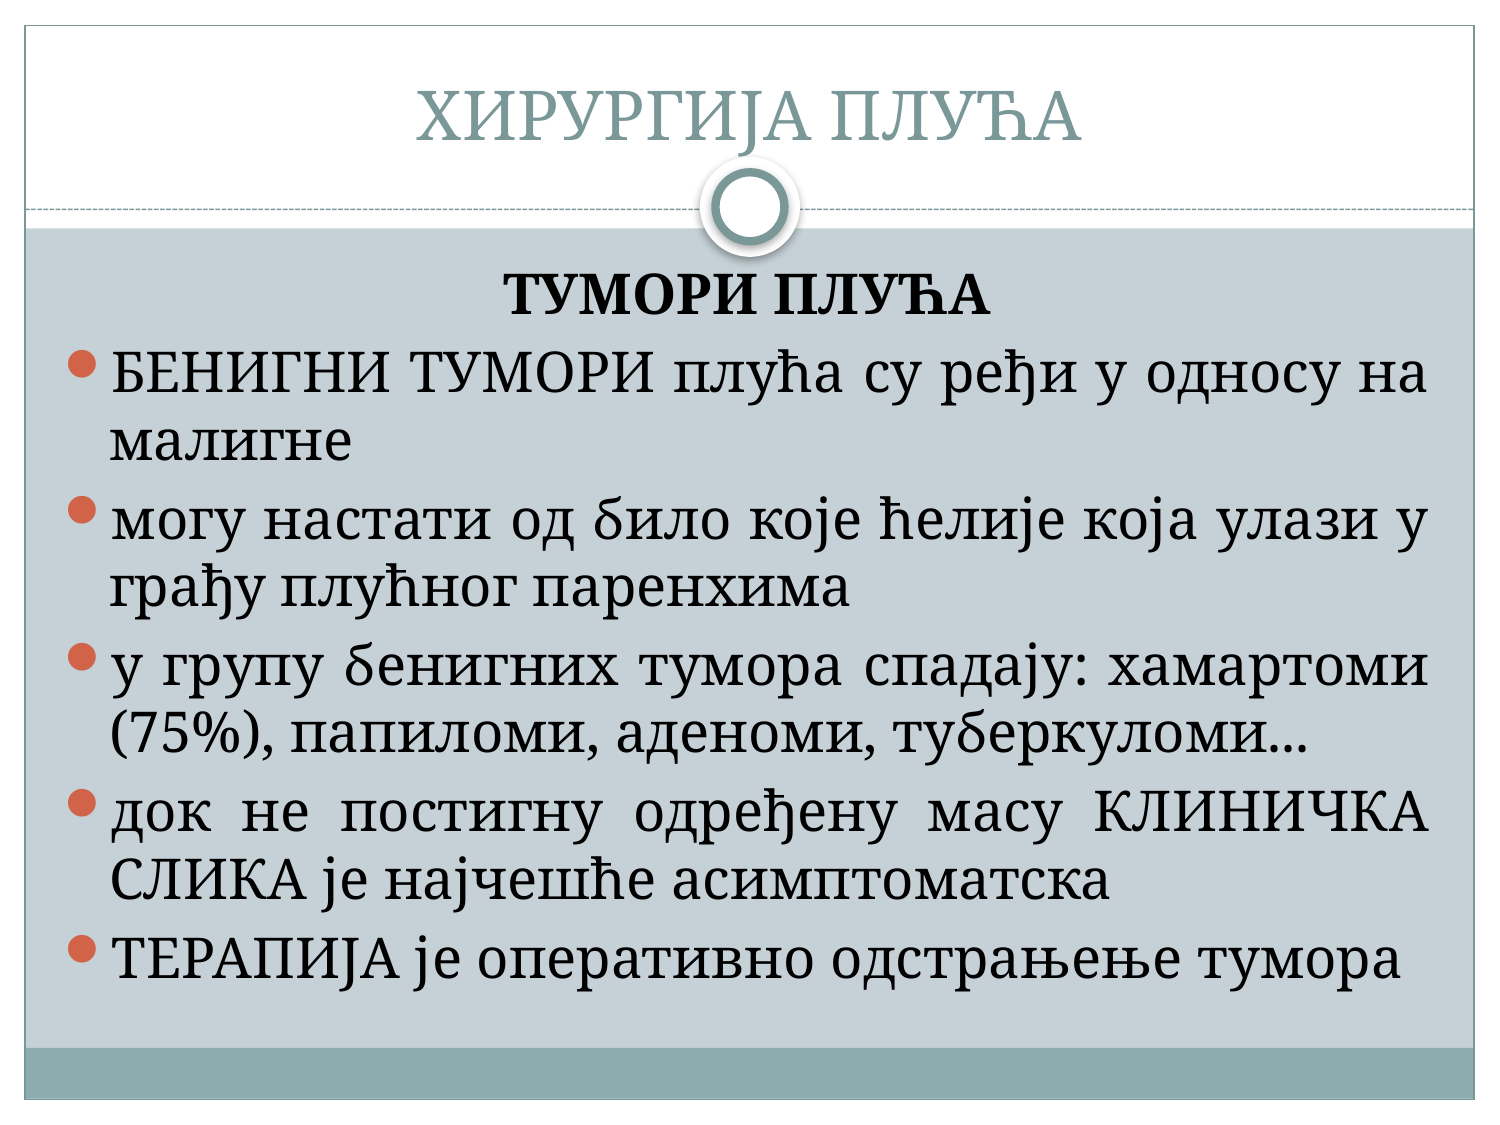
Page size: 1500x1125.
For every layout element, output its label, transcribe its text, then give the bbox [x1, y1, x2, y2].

list ТУМОРИ ПЛУЋА БЕНИГНИ ТУМОРИ плућа су ређи у односу на малигне могу настати од било које ћелије која улази у грађу плућног паренхима у групу бенигних тумора спадају: хамартоми (75%), папиломи, аденоми, туберкуломи... док не постигну одређену масу КЛИНИЧКА СЛИКА је најчешће асимптоматска ТЕРАПИЈА је оперативно одстрањење тумора [49, 250, 1445, 1001]
title ХИРУРГИЈА ПЛУЋА [49, 37, 1450, 162]
